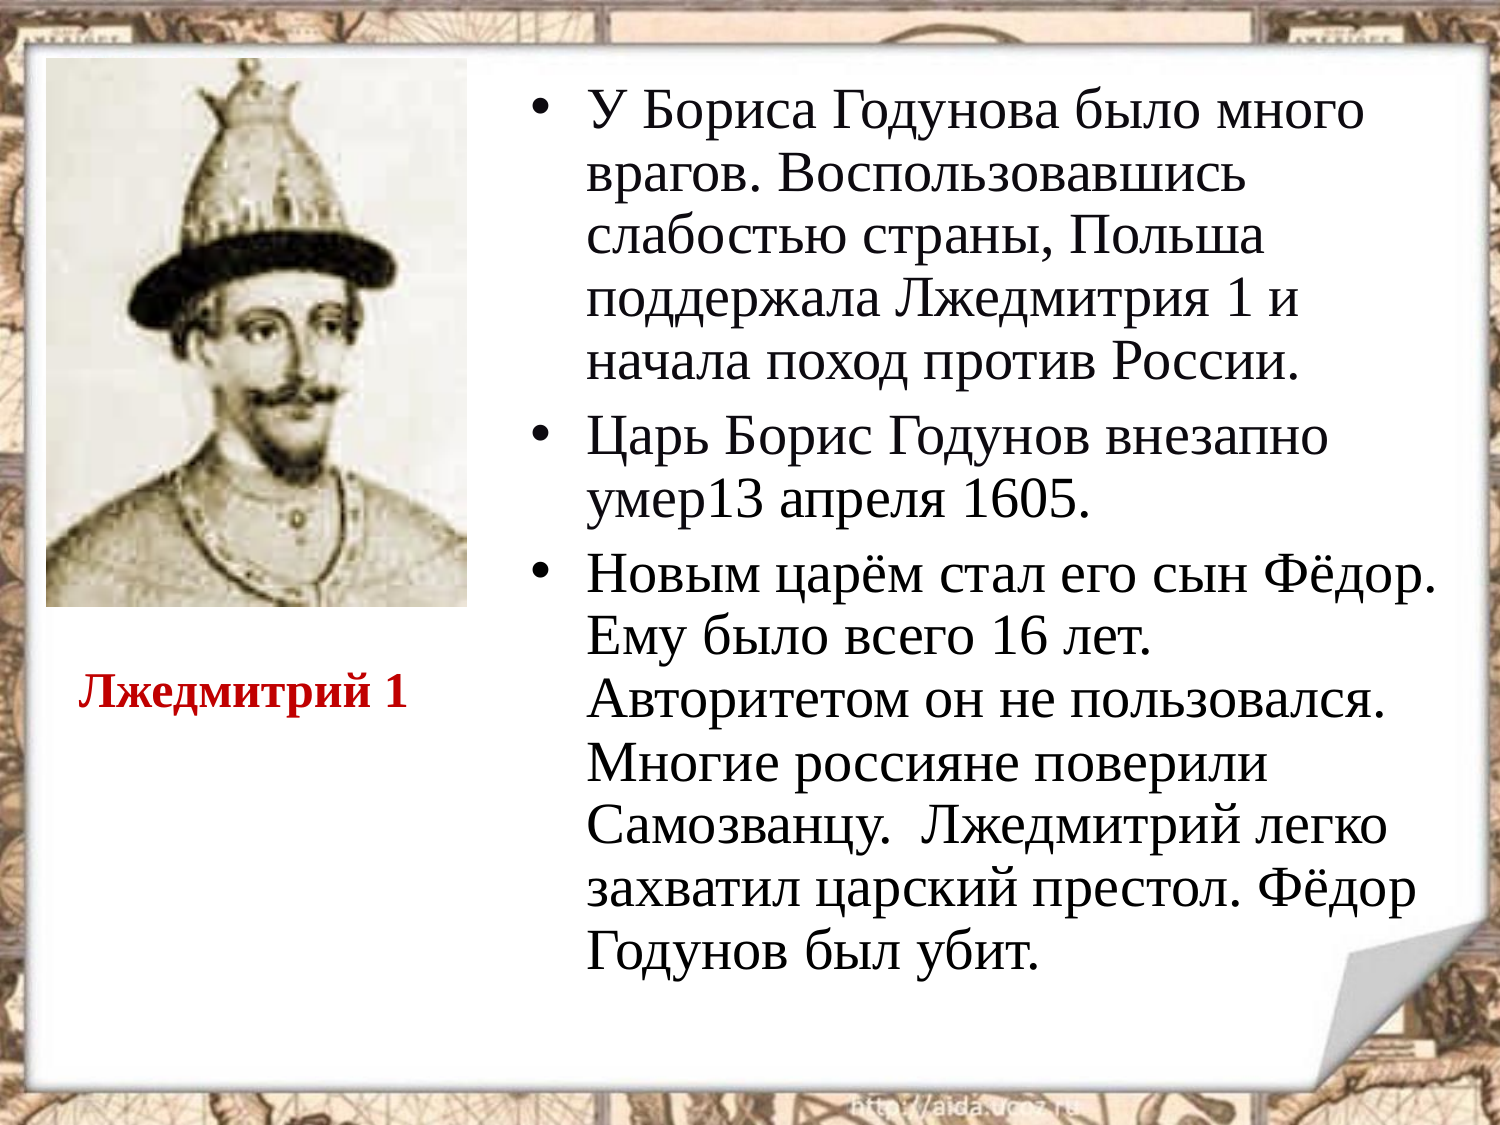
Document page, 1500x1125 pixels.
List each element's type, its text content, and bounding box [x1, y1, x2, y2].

text_box У Бориса Годунова было много врагов. Воспользовавшись слабостью страны, Польша поддержала Лжедмитрия 1 и начала поход против России. Царь Борис Годунов внезапно умер13 апреля 1605. Новым царём стал его сын Фёдор. Ему было всего 16 лет. Авторитетом он не пользовался. Многие россияне поверили Самозванцу. Лжедмитрий легко захватил царский престол. Фёдор Годунов был убит. [515, 70, 1465, 1055]
list Лжедмитрий 1 [46, 632, 446, 751]
picture [0, 0, 1500, 1125]
